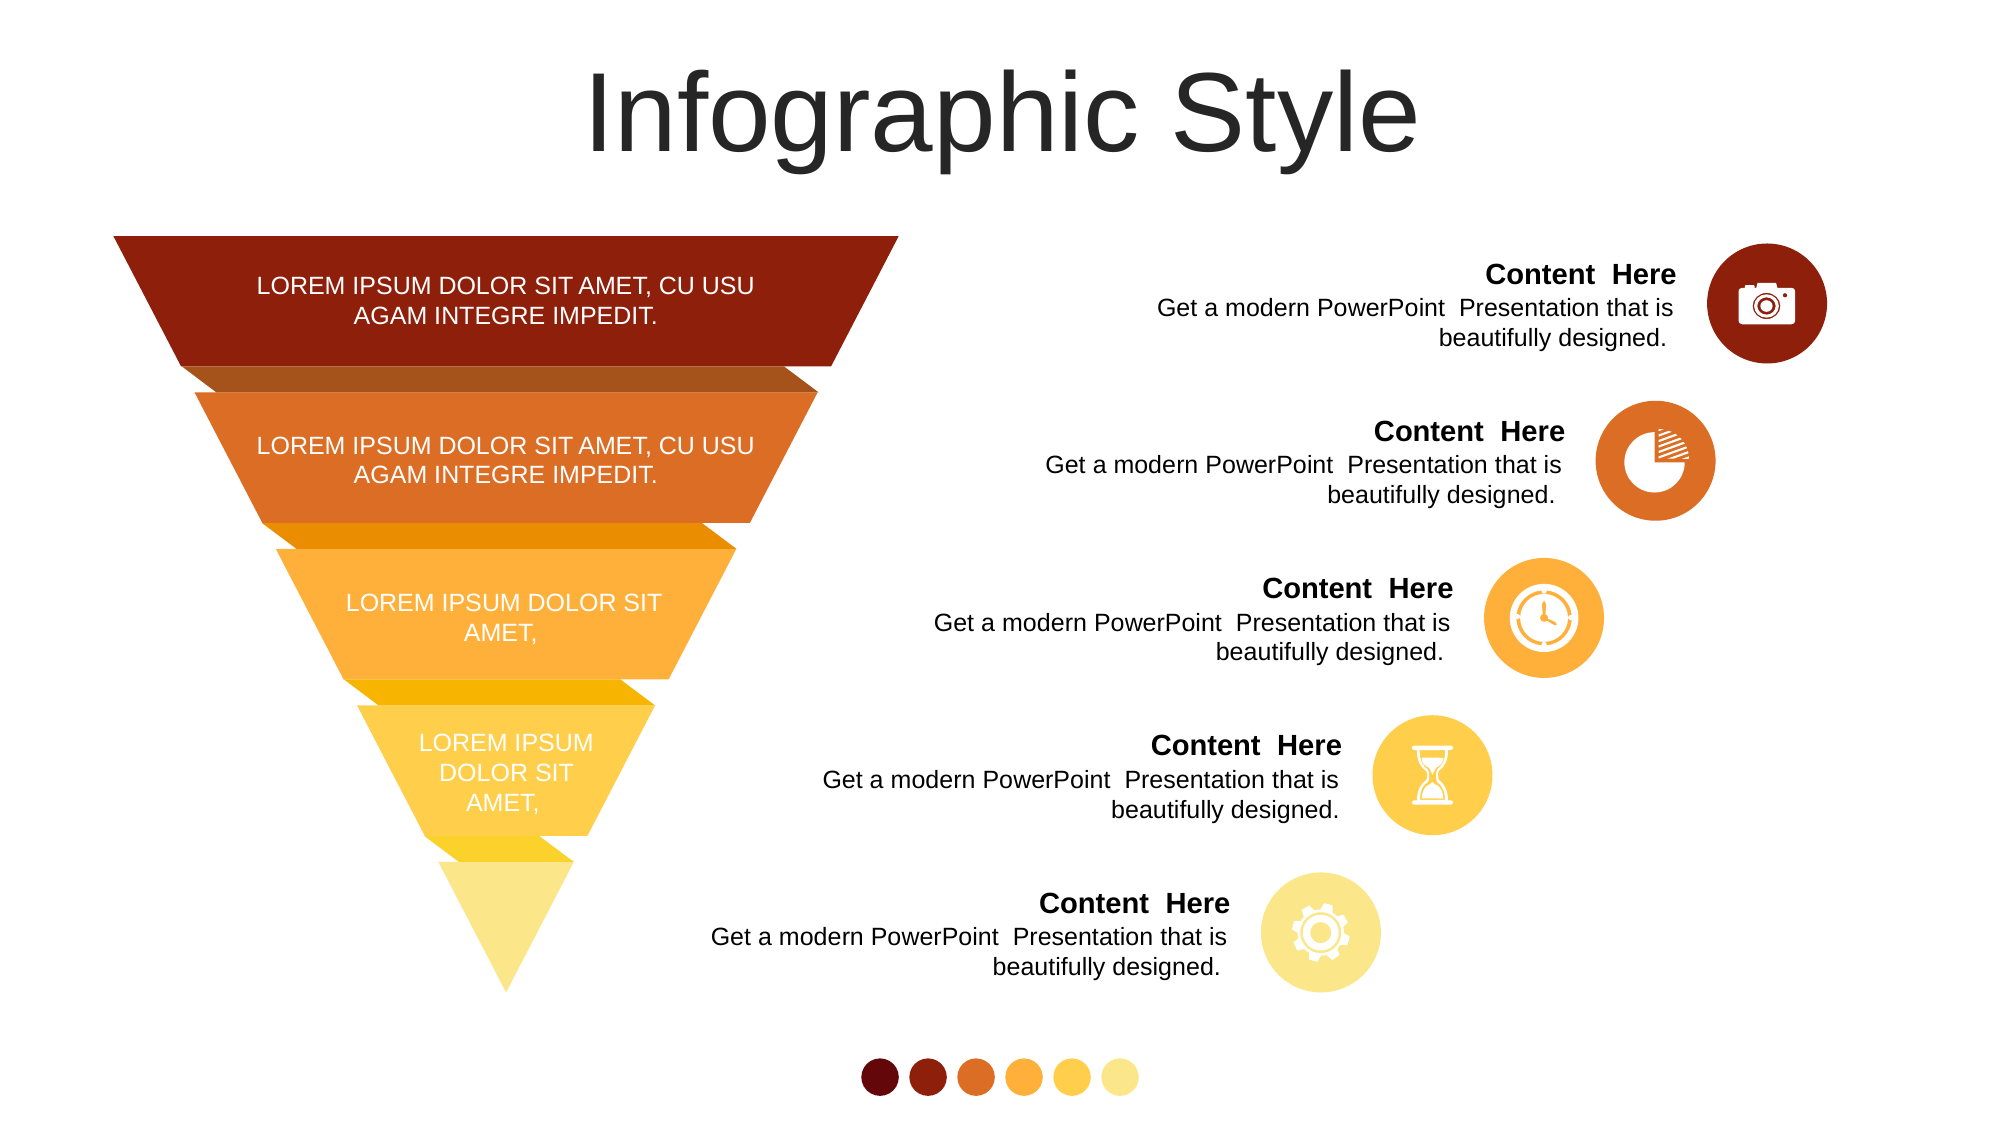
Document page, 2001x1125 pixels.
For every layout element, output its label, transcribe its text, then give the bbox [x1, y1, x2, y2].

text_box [878, 561, 1469, 675]
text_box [766, 718, 1358, 832]
text_box [1737, 281, 1797, 326]
text_box [1259, 871, 1382, 994]
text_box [655, 876, 1246, 989]
text_box [1623, 427, 1691, 494]
text_box [1594, 399, 1717, 522]
text_box [1483, 556, 1606, 679]
text_box [1371, 714, 1494, 837]
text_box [989, 404, 1581, 518]
text_box [1410, 744, 1455, 806]
text_box [1706, 242, 1829, 365]
text_box [1290, 901, 1352, 963]
text_box [1508, 582, 1580, 654]
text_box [1101, 247, 1692, 360]
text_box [113, 236, 899, 993]
list Infographic Style [53, 55, 1952, 175]
